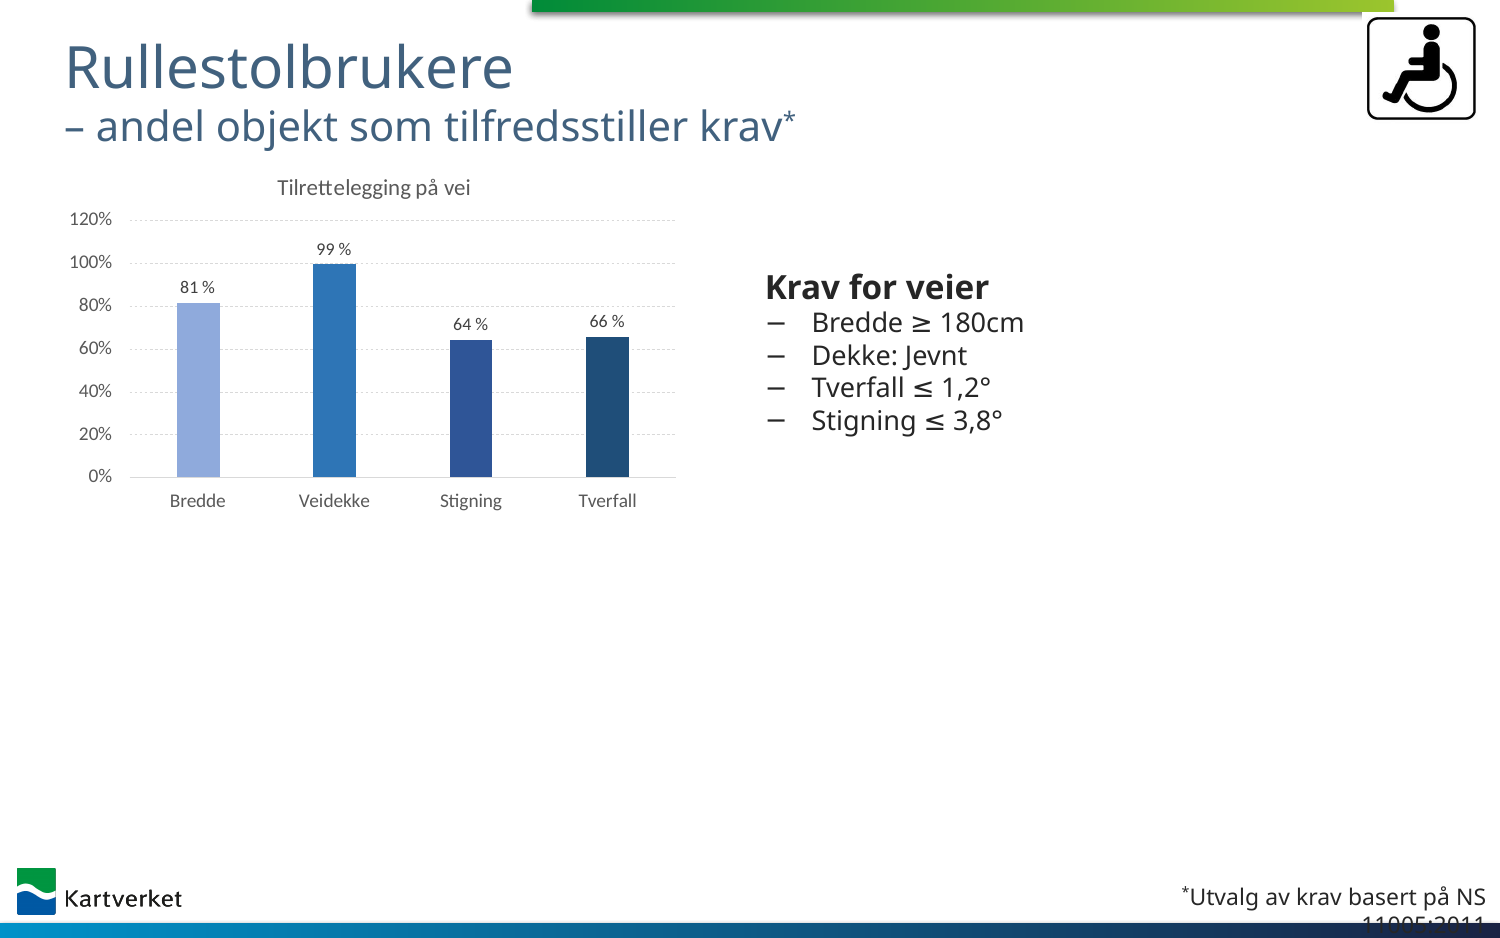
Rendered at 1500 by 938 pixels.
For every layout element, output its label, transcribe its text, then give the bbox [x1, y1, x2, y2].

picture [1362, 12, 1481, 126]
text_box Rullestolbrukere – andel objekt som tilfredsstiller krav* [49, 25, 1431, 158]
text_box Krav for veier Bredde ≥ 180cm Dekke: Jevnt Tverfall ≤ 1,2° Stigning ≤ 3,8° [750, 258, 1234, 444]
text_box *Utvalg av krav basert på NS 11005:2011 [1068, 873, 1500, 938]
picture [62, 166, 687, 519]
